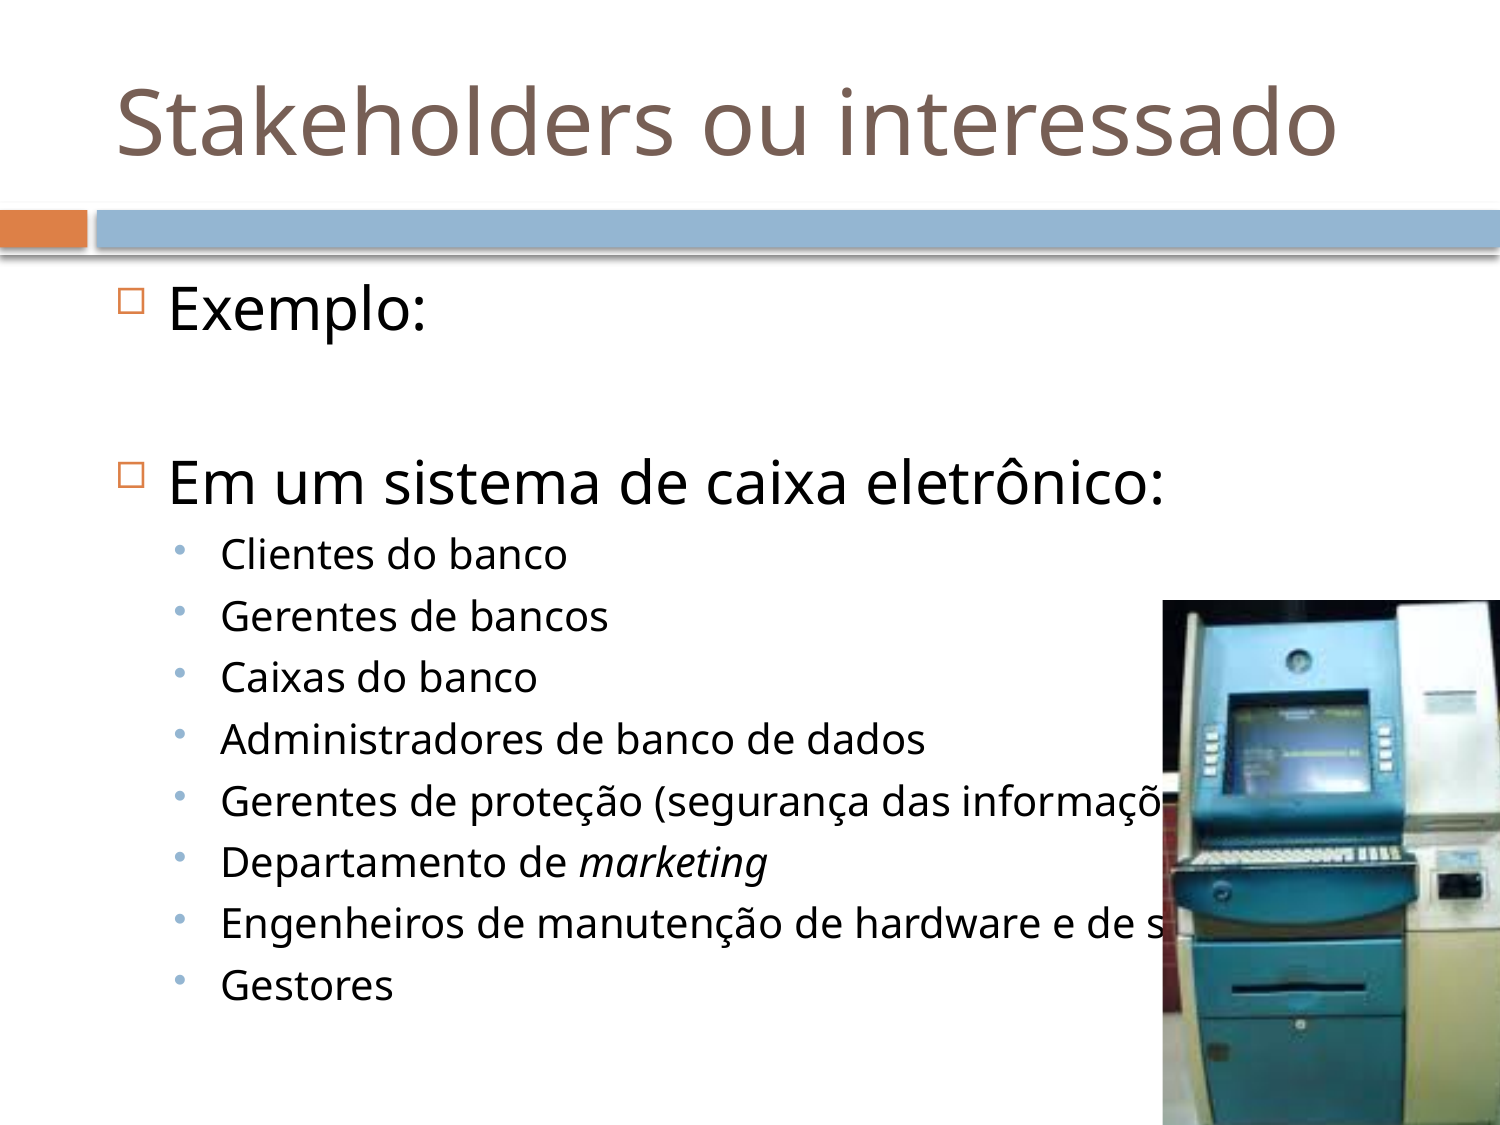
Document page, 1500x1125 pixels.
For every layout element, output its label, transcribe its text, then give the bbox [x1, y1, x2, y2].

title Stakeholders ou interessado [100, 37, 1438, 200]
picture [1162, 599, 1500, 1125]
list Exemplo: Em um sistema de caixa eletrônico: Clientes do banco Gerentes de bancos Caixas do banco Administradores de banco de dados Gerentes de proteção (segurança das informações) Departamento de marketing Engenheiros de manutenção de hardware e de software Gestores [100, 262, 1438, 1088]
